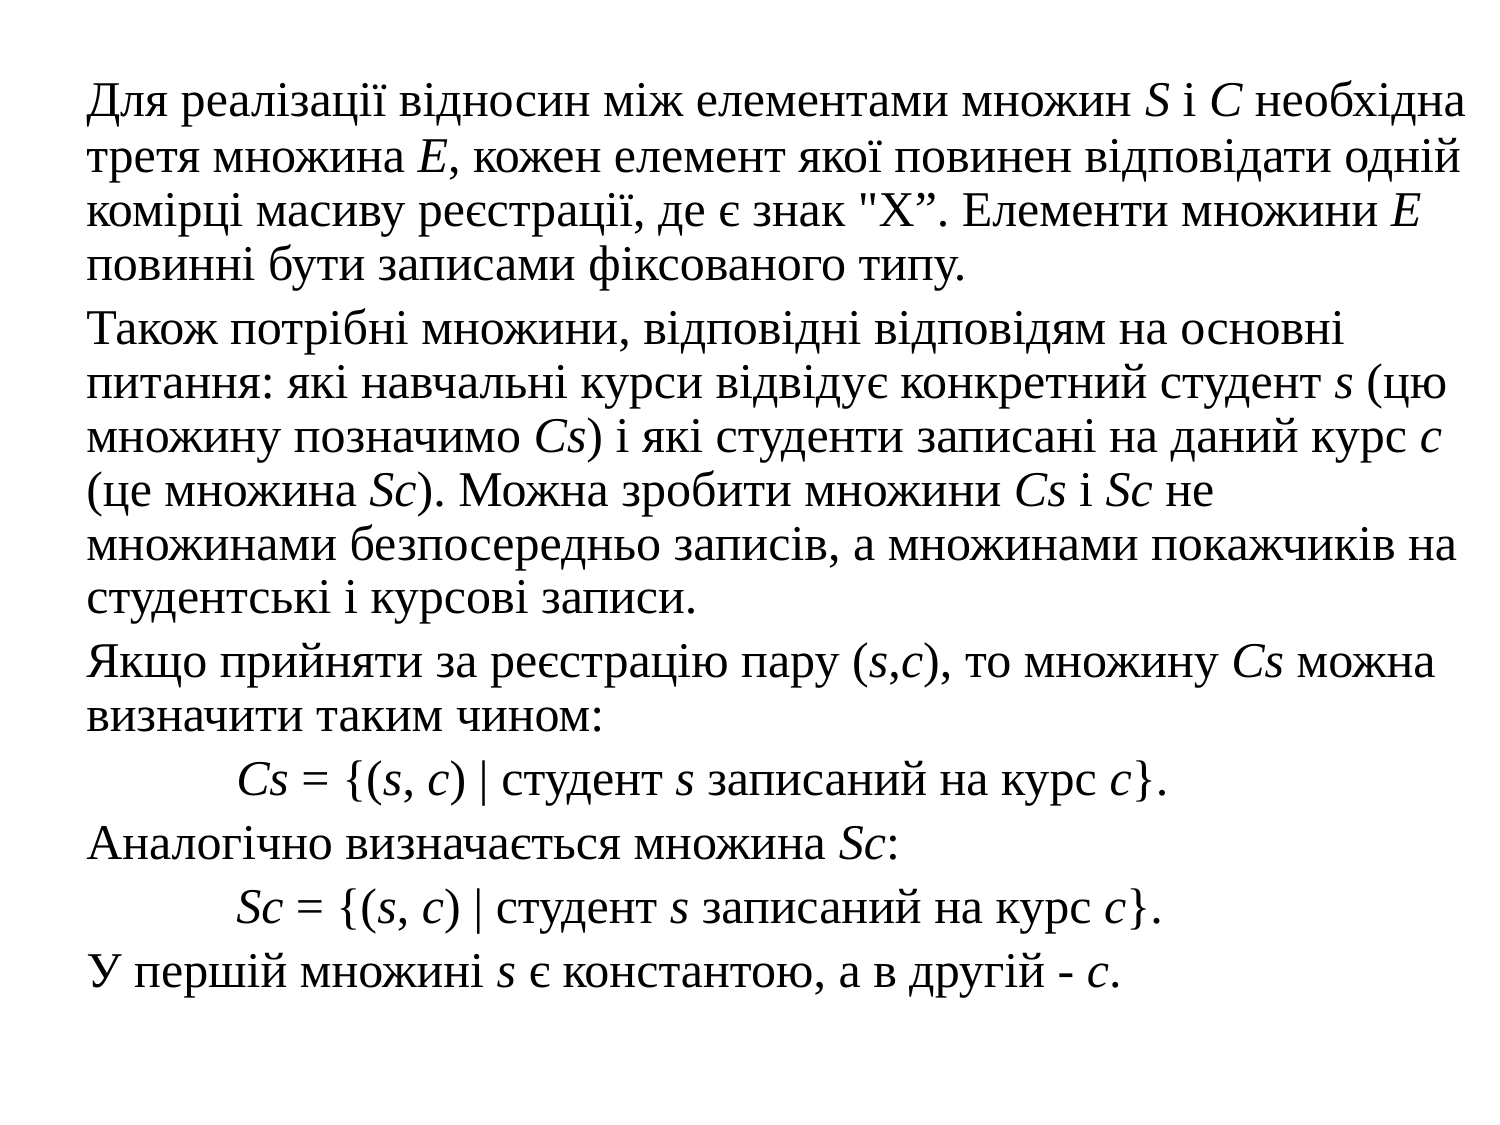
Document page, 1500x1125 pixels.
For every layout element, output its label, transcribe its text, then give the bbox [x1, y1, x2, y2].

text_box Для реалізації відносин між елементами множин S і C необхідна третя множина Е, кожен елемент якої повинен відповідати одній комірці масиву реєстрації, де є знак "X”. Елементи множини Е повинні бути записами фіксованого типу. Також потрібні множини, відповідні відповідям на основні питання: які навчальні курси відвідує конкретний студент s (цю множину позначимо Сs) і які студенти записані на даний курс c (це множина Sc). Можна зробити множини Сs і Sc не множинами безпосередньо записів, а множинами покажчиків на студентські і курсові записи. Якщо прийняти за реєстрацію пару (s,c), то множину Cs можна визначити таким чином: Cs = {(s, c) | студент s записаний на курс c}. Аналогічно визначається множина Sc: Sc = {(s, c) | студент s записаний на курс c}. У першій множині s є константою, а в другій - c. [0, 58, 1500, 1125]
